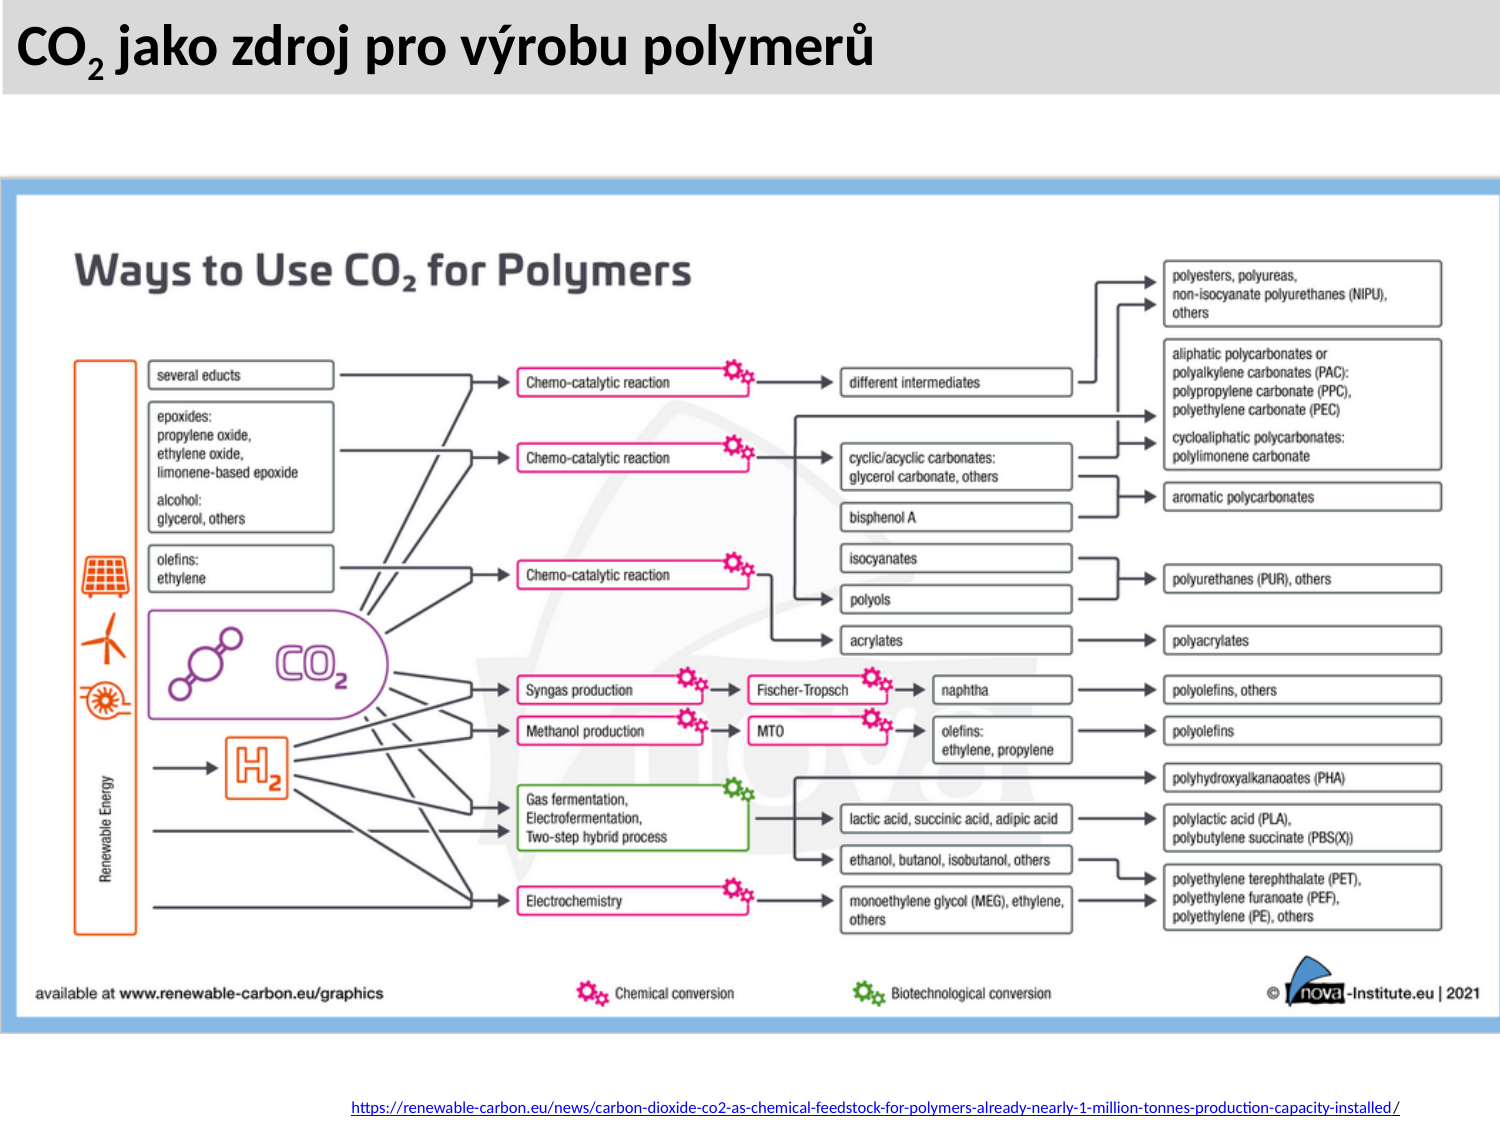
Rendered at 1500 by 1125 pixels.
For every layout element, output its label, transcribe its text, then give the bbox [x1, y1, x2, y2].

text_box https://renewable-carbon.eu/news/carbon-dioxide-co2-as-chemical-feedstock-for-polymers-already-nearly-1-million-tonnes-production-capacity-installed/ [336, 1089, 1495, 1125]
picture [0, 173, 1500, 1034]
text_box CO2 jako zdroj pro výrobu polymerů [2, 0, 1500, 95]
